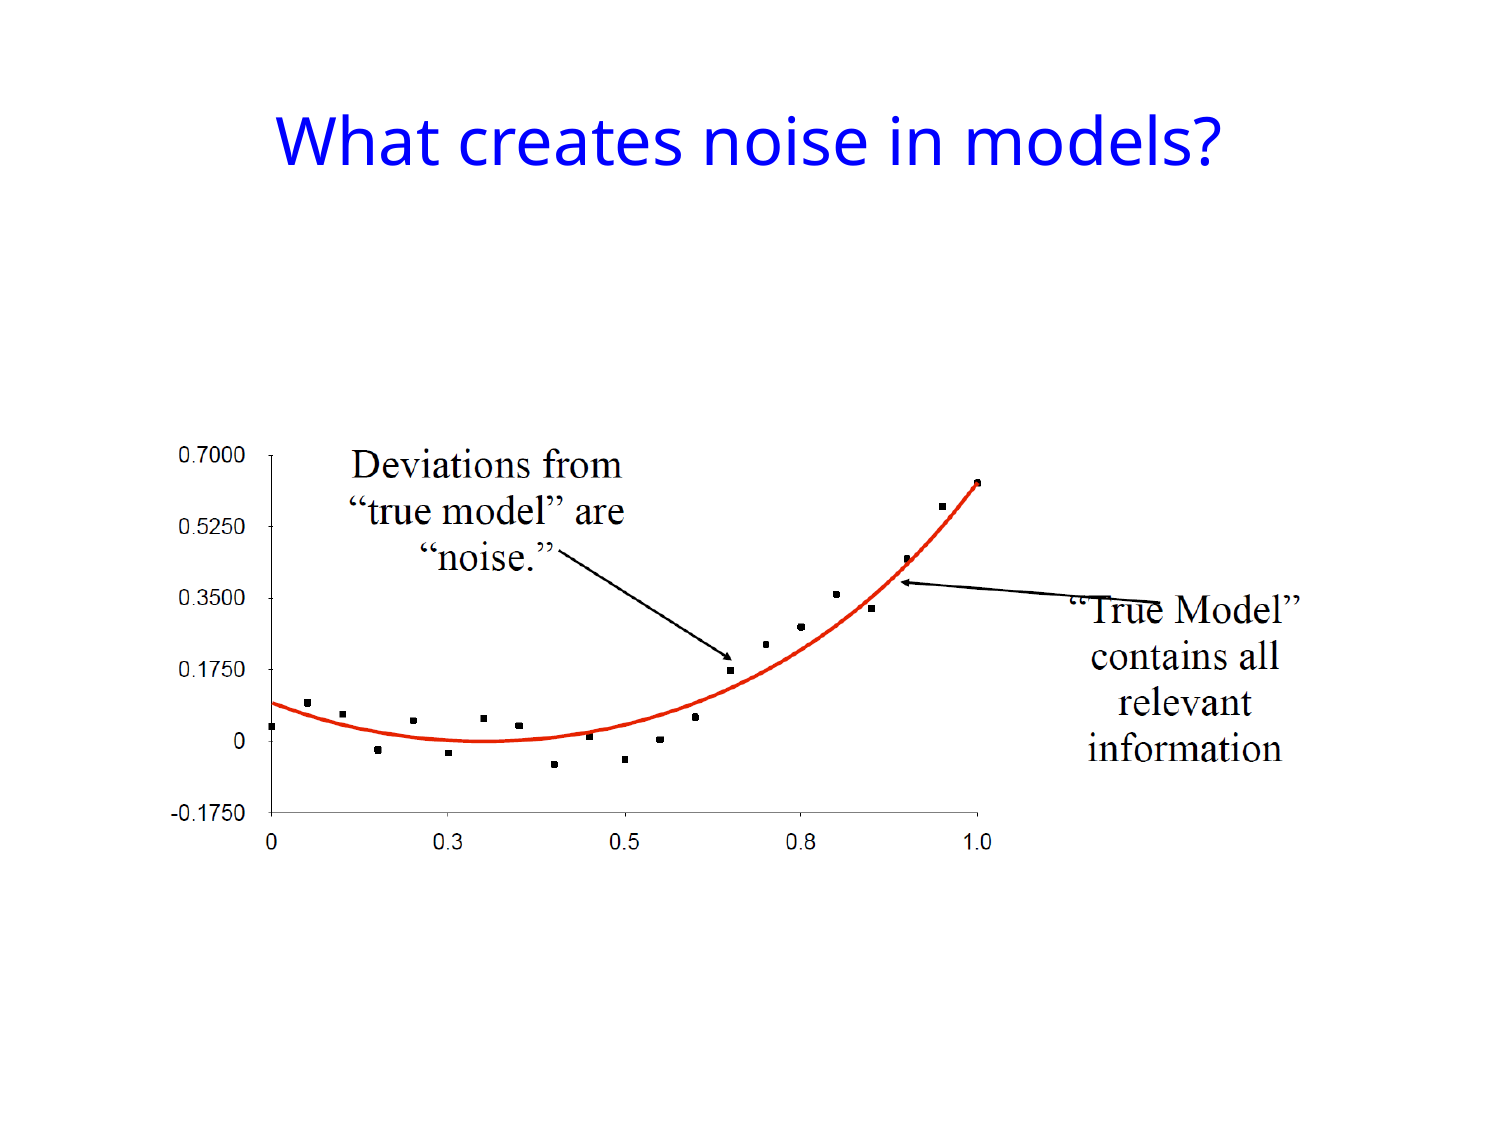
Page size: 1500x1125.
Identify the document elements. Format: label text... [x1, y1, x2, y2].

title What creates noise in models? [75, 45, 1425, 233]
picture [99, 312, 1348, 963]
